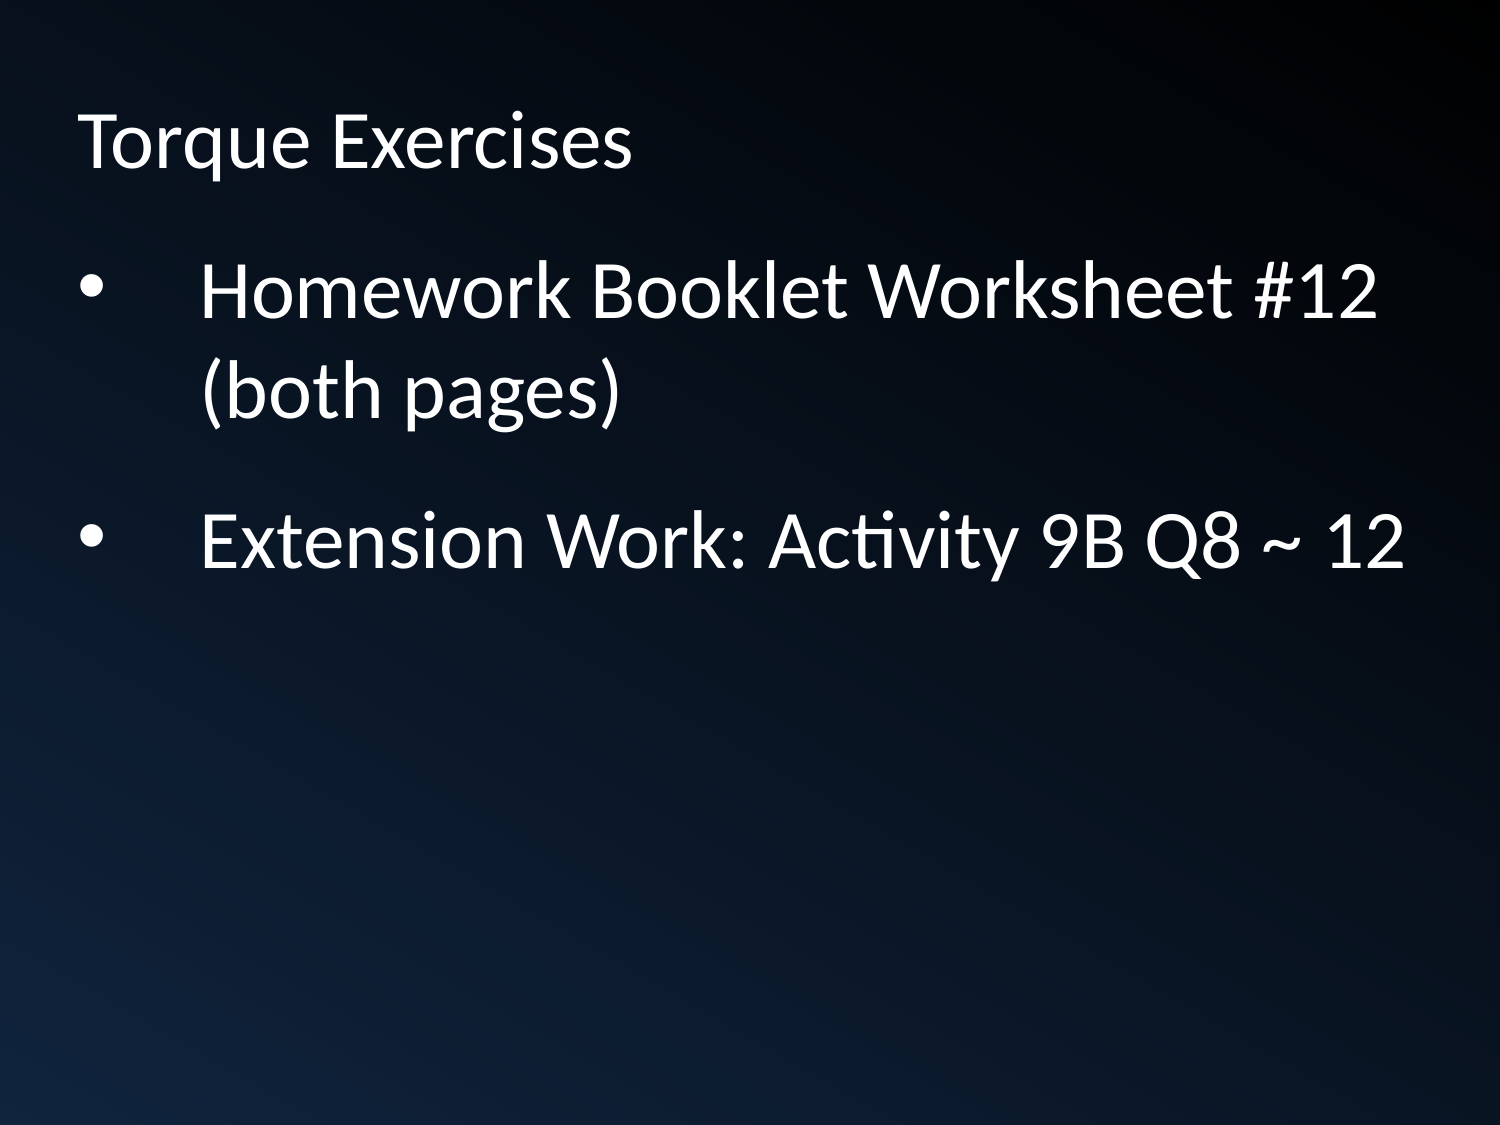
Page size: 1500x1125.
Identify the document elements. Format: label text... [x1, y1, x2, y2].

text_box Torque Exercises Homework Booklet Worksheet #12 (both pages) Extension Work: Activity 9B Q8 ~ 12 [62, 77, 1425, 593]
